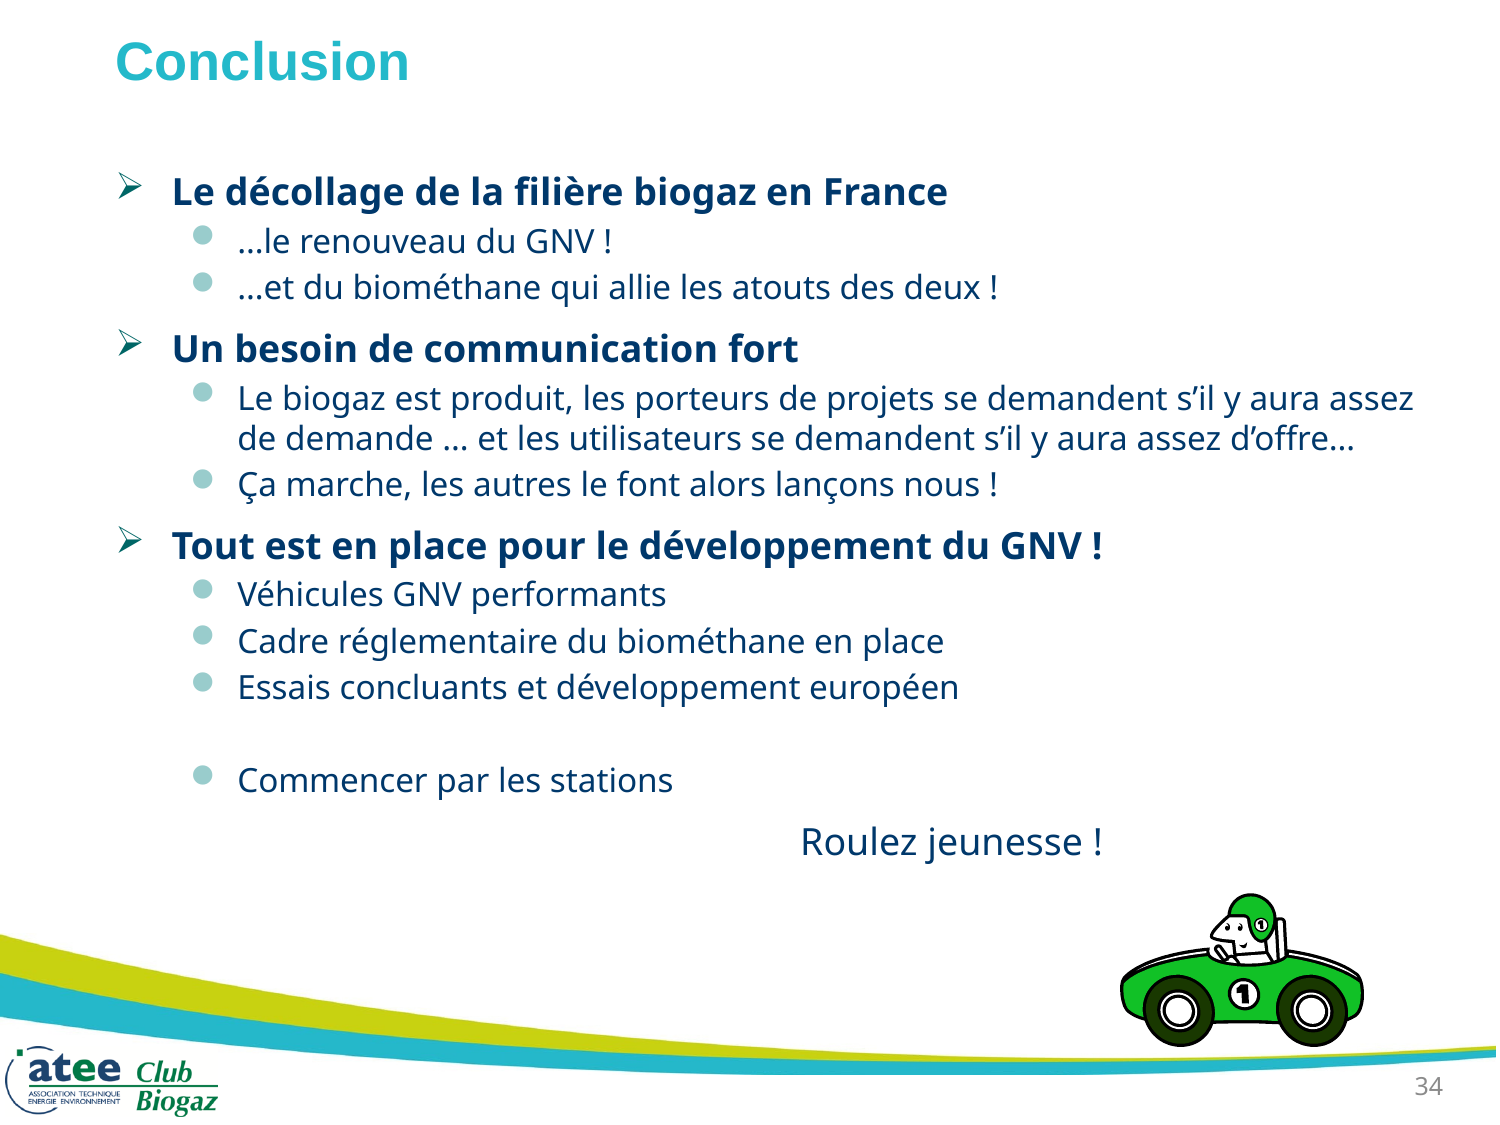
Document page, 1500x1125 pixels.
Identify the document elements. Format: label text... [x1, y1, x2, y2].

title Conclusion [100, 18, 1448, 113]
picture [0, 892, 1496, 1117]
list Le décollage de la filière biogaz en France …le renouveau du GNV ! …et du biométhane qui allie les atouts des deux ! Un besoin de communication fort Le biogaz est produit, les porteurs de projets se demandent s’il y aura assez de demande … et les utilisateurs se demandent s’il y aura assez d’offre… Ça marche, les autres le font alors lançons nous ! Tout est en place pour le développement du GNV ! Véhicules GNV performants Cadre réglementaire du biométhane en place Essais concluants et développement européen Commencer par les stations Roulez jeunesse ! [100, 160, 1448, 1012]
